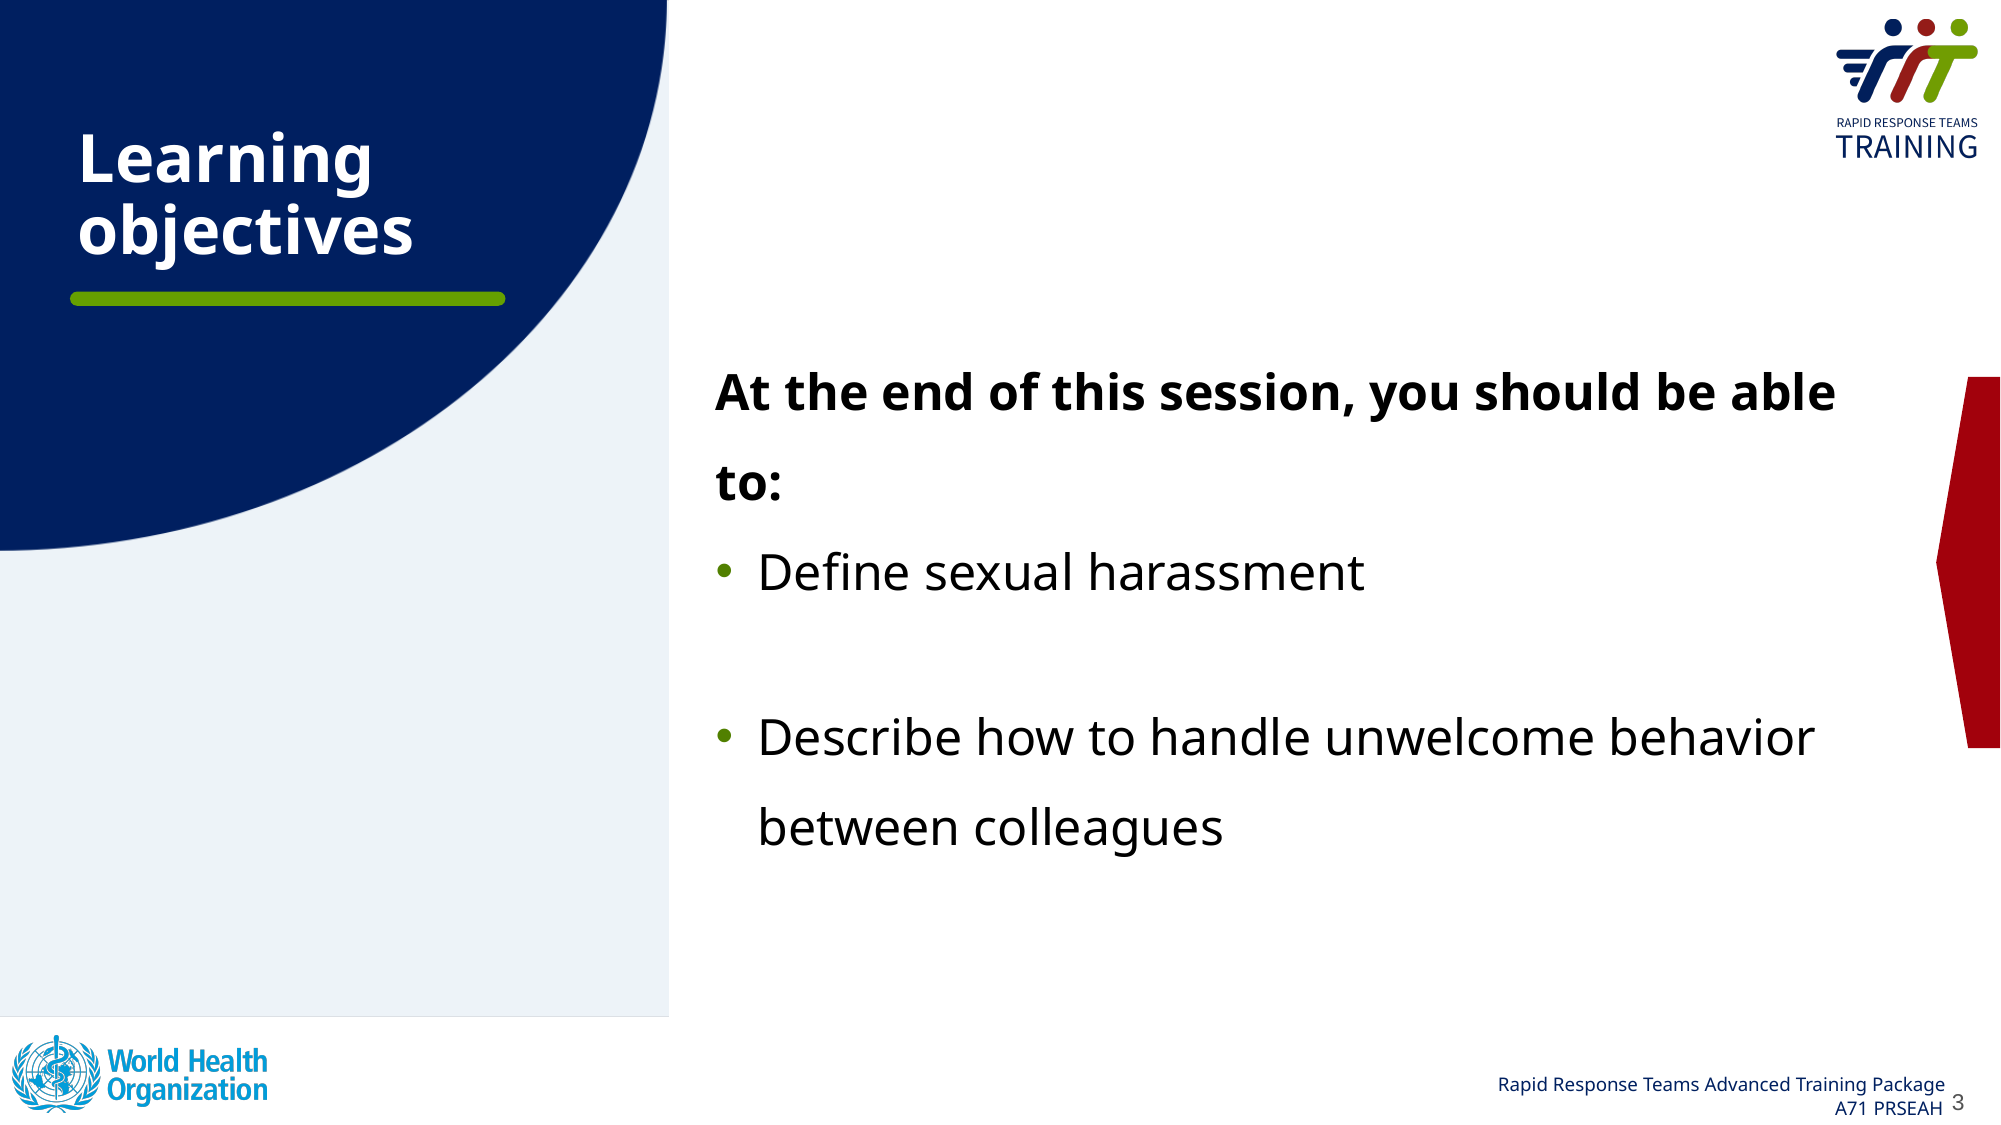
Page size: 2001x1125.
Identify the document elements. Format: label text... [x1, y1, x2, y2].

picture [1835, 19, 1978, 167]
picture [12, 1035, 267, 1113]
picture [0, 0, 669, 1018]
picture [58, 1050, 64, 1058]
text_box [69, 291, 506, 306]
text_box At the end of this session, you should be able to: Define sexual harassment Describe how to handle unwelcome behavior between colleagues [715, 330, 1890, 856]
picture [12, 1083, 48, 1113]
slide_number 3 [1882, 1037, 1916, 1092]
title Learning objectives [69, 38, 606, 357]
